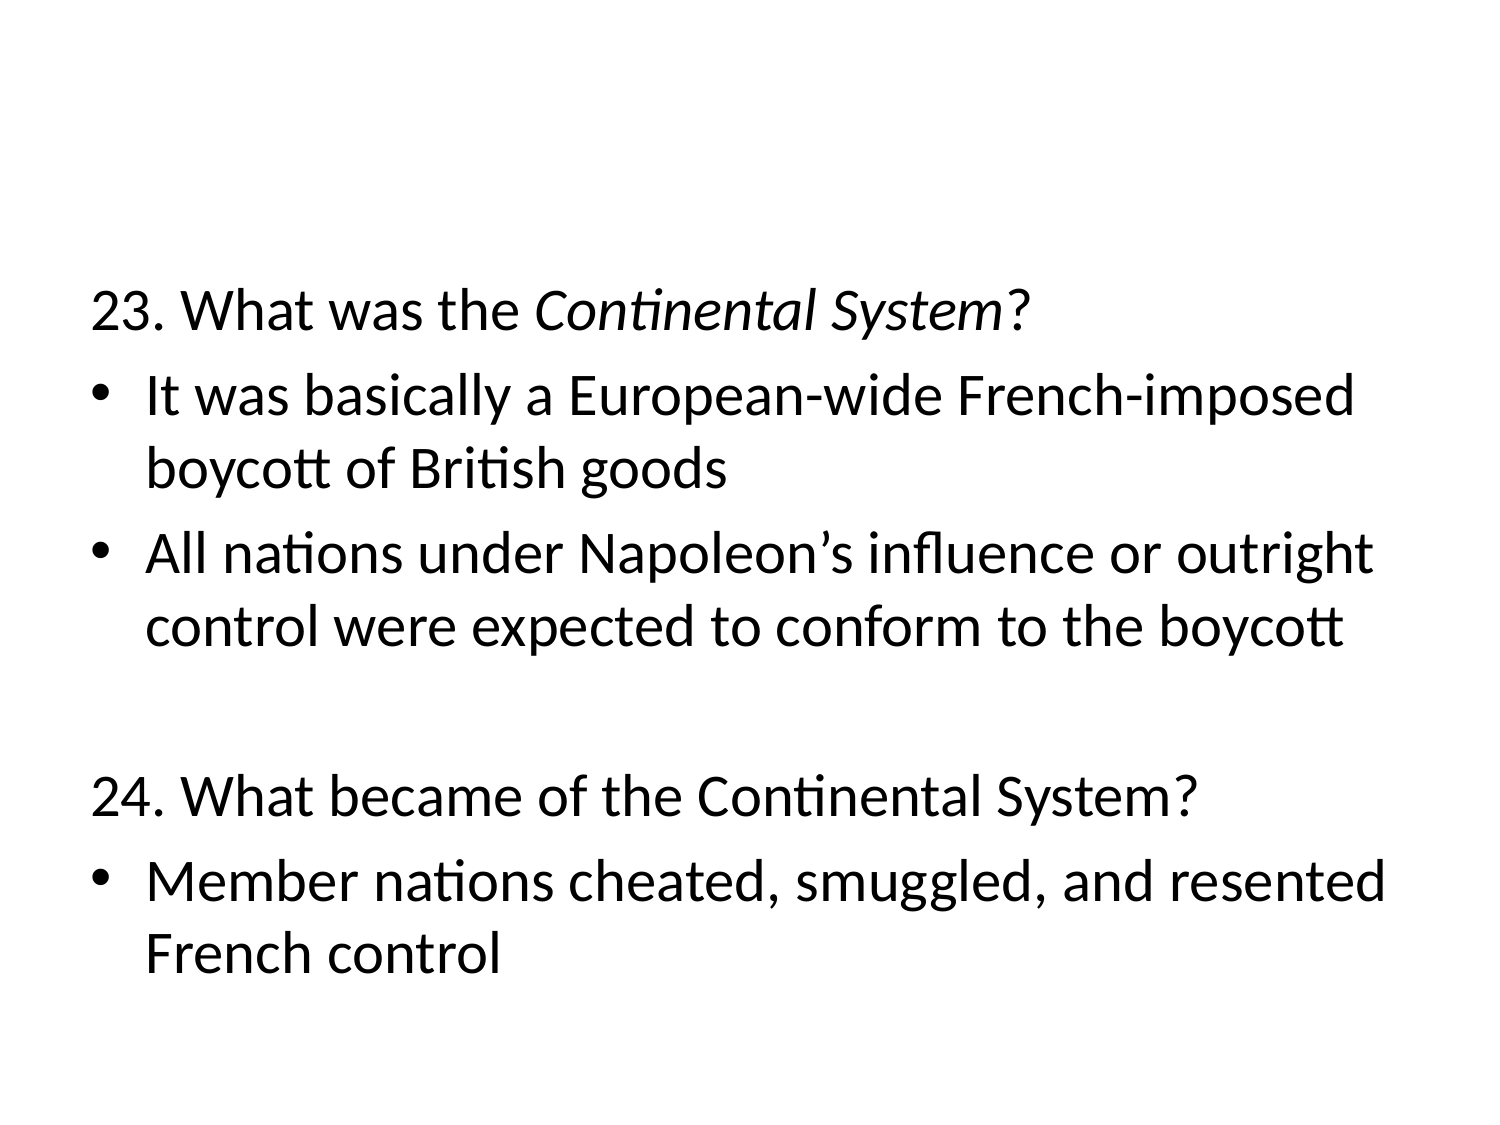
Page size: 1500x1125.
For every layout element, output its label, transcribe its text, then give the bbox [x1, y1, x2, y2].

list 23. What was the Continental System? It was basically a European-wide French-imposed boycott of British goods All nations under Napoleon’s influence or outright control were expected to conform to the boycott 24. What became of the Continental System? Member nations cheated, smuggled, and resented French control [75, 262, 1425, 1005]
